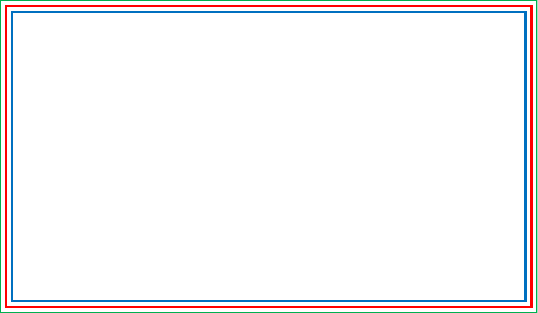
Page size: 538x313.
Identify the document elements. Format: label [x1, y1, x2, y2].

text_box [0, 0, 538, 313]
